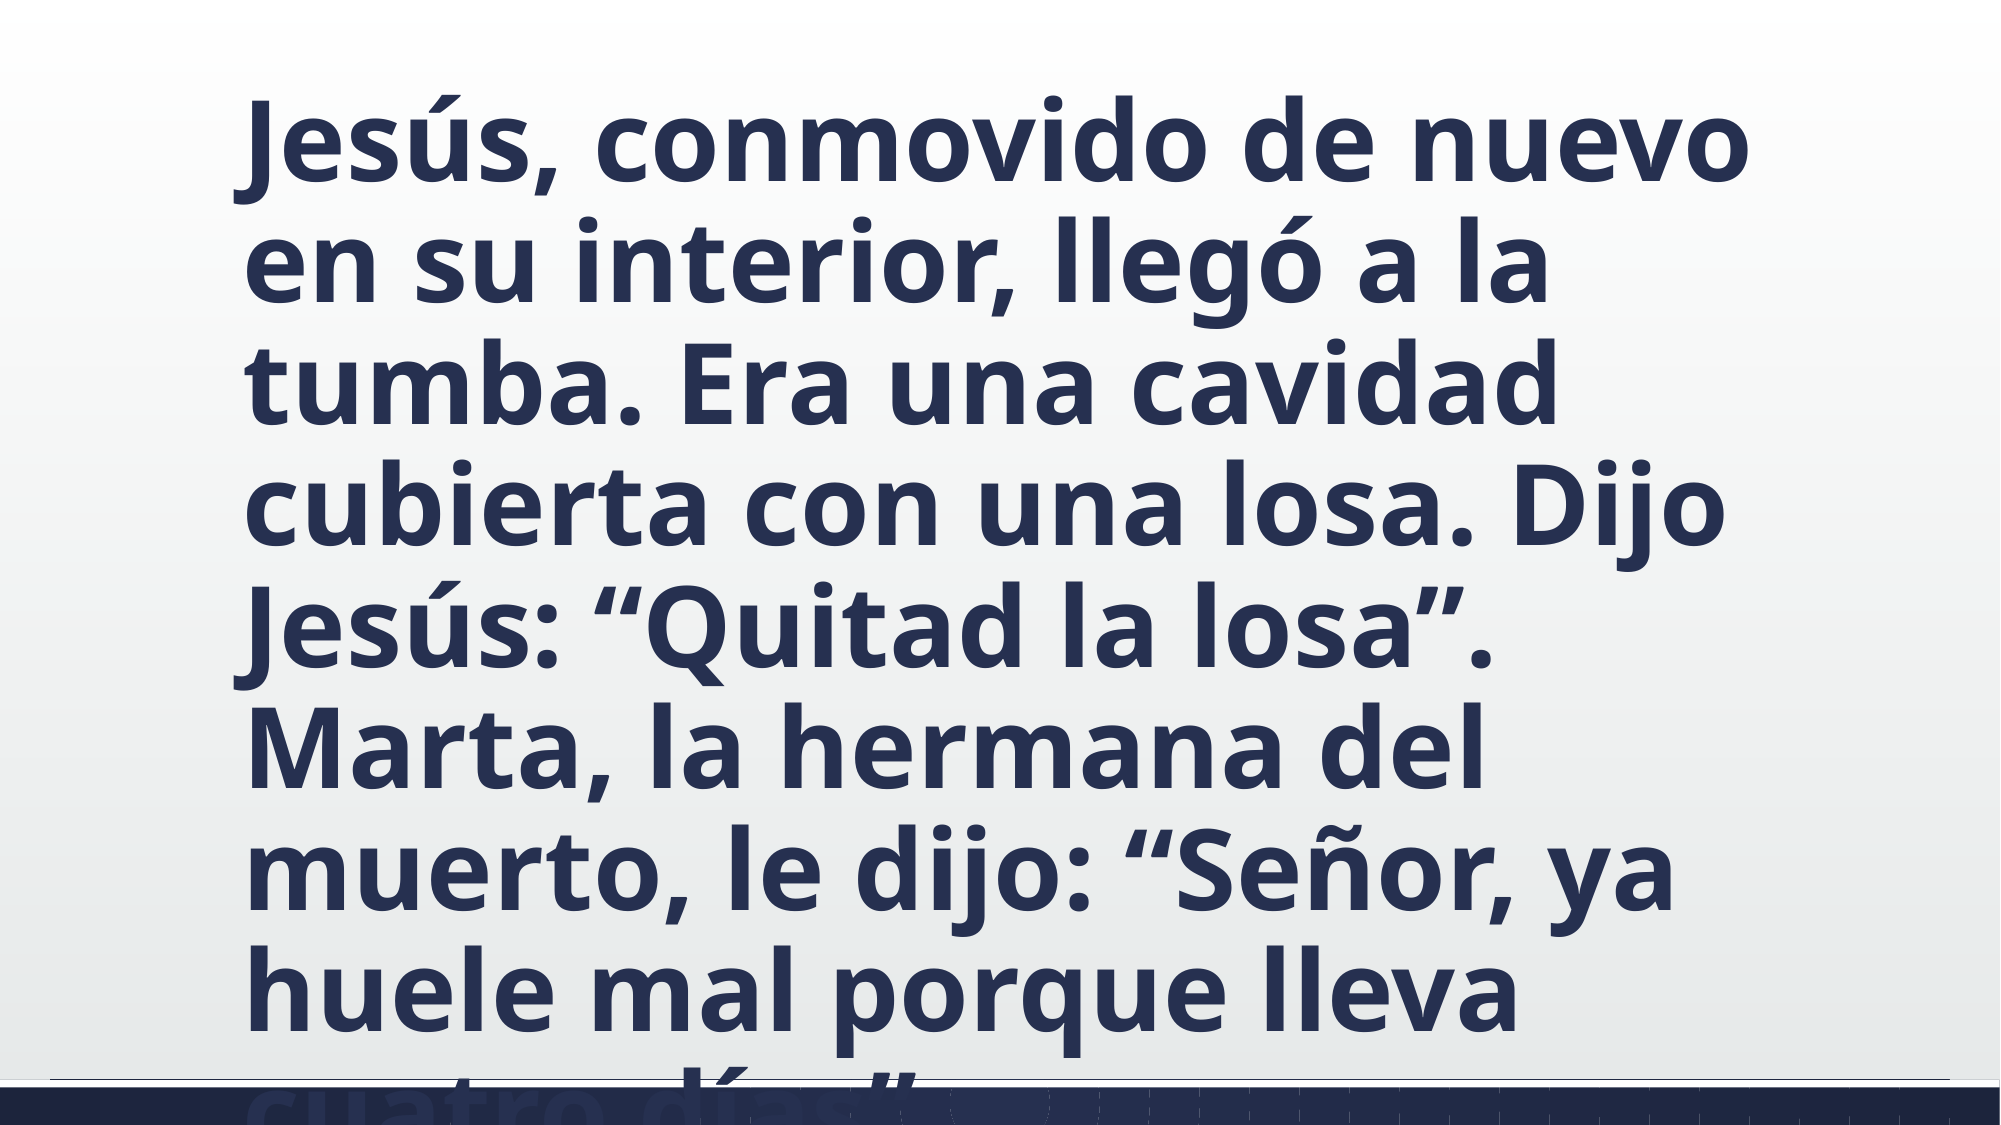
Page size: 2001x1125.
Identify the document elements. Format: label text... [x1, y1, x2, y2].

list Jesús, conmovido de nuevo en su interior, llegó a la tumba. Era una cavidad cubierta con una losa. Dijo Jesús: “Quitad la losa”. Marta, la hermana del muerto, le dijo: “Señor, ya huele mal porque lleva cuatro días”. [219, 76, 1780, 990]
